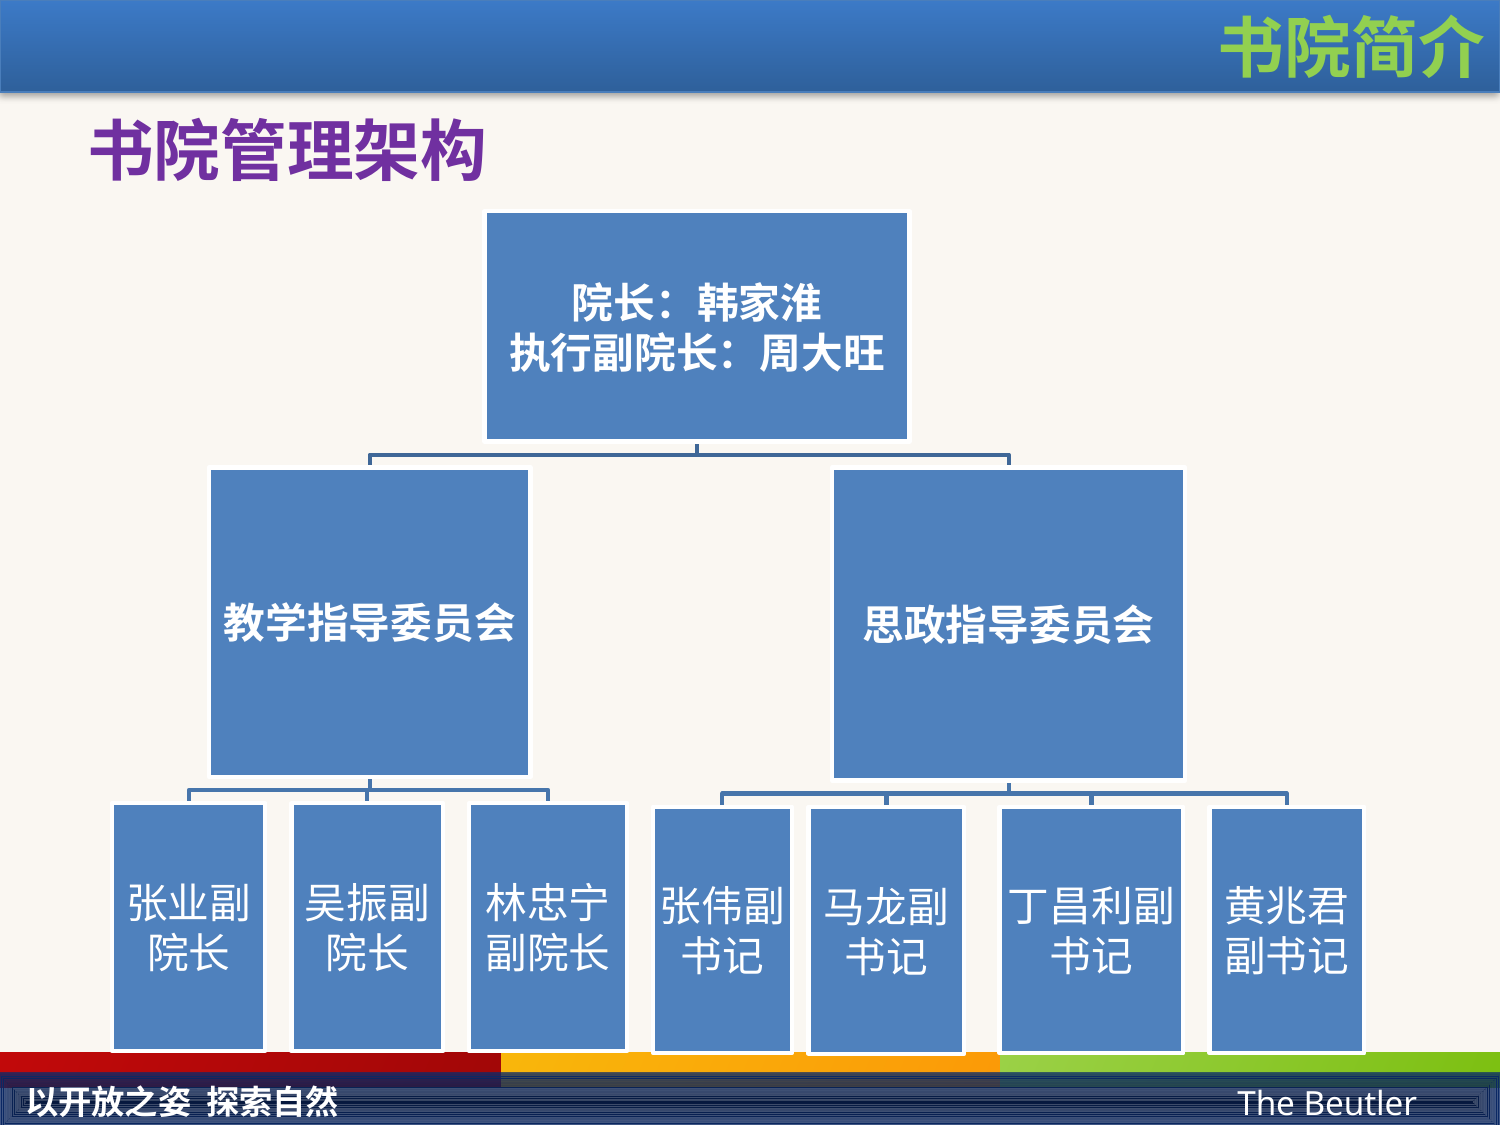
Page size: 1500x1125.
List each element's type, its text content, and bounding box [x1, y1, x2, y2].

text_box 书院管理架构 [41, 102, 792, 197]
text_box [93, 210, 1383, 1054]
title 书院简介 [0, 0, 1500, 93]
